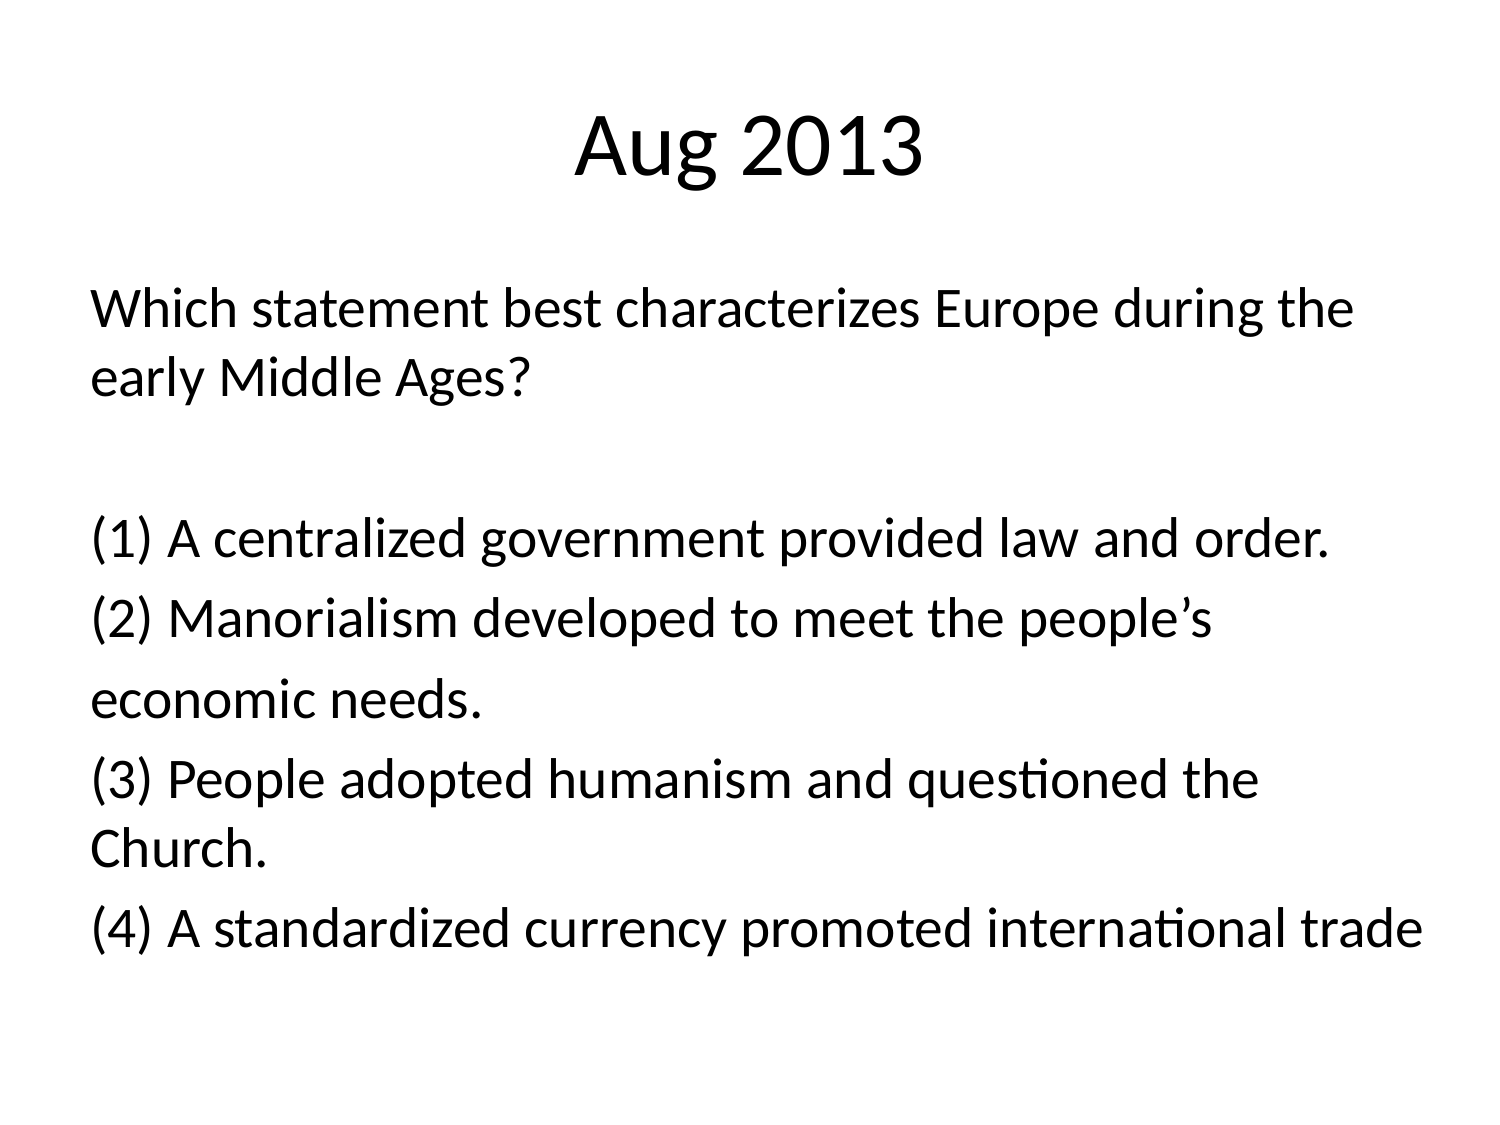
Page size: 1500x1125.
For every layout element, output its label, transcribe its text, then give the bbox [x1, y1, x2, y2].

list Which statement best characterizes Europe during the early Middle Ages? (1) A centralized government provided law and order. (2) Manorialism developed to meet the people’s economic needs. (3) People adopted humanism and questioned the Church. (4) A standardized currency promoted international trade [75, 262, 1450, 1005]
title Aug 2013 [75, 45, 1425, 233]
